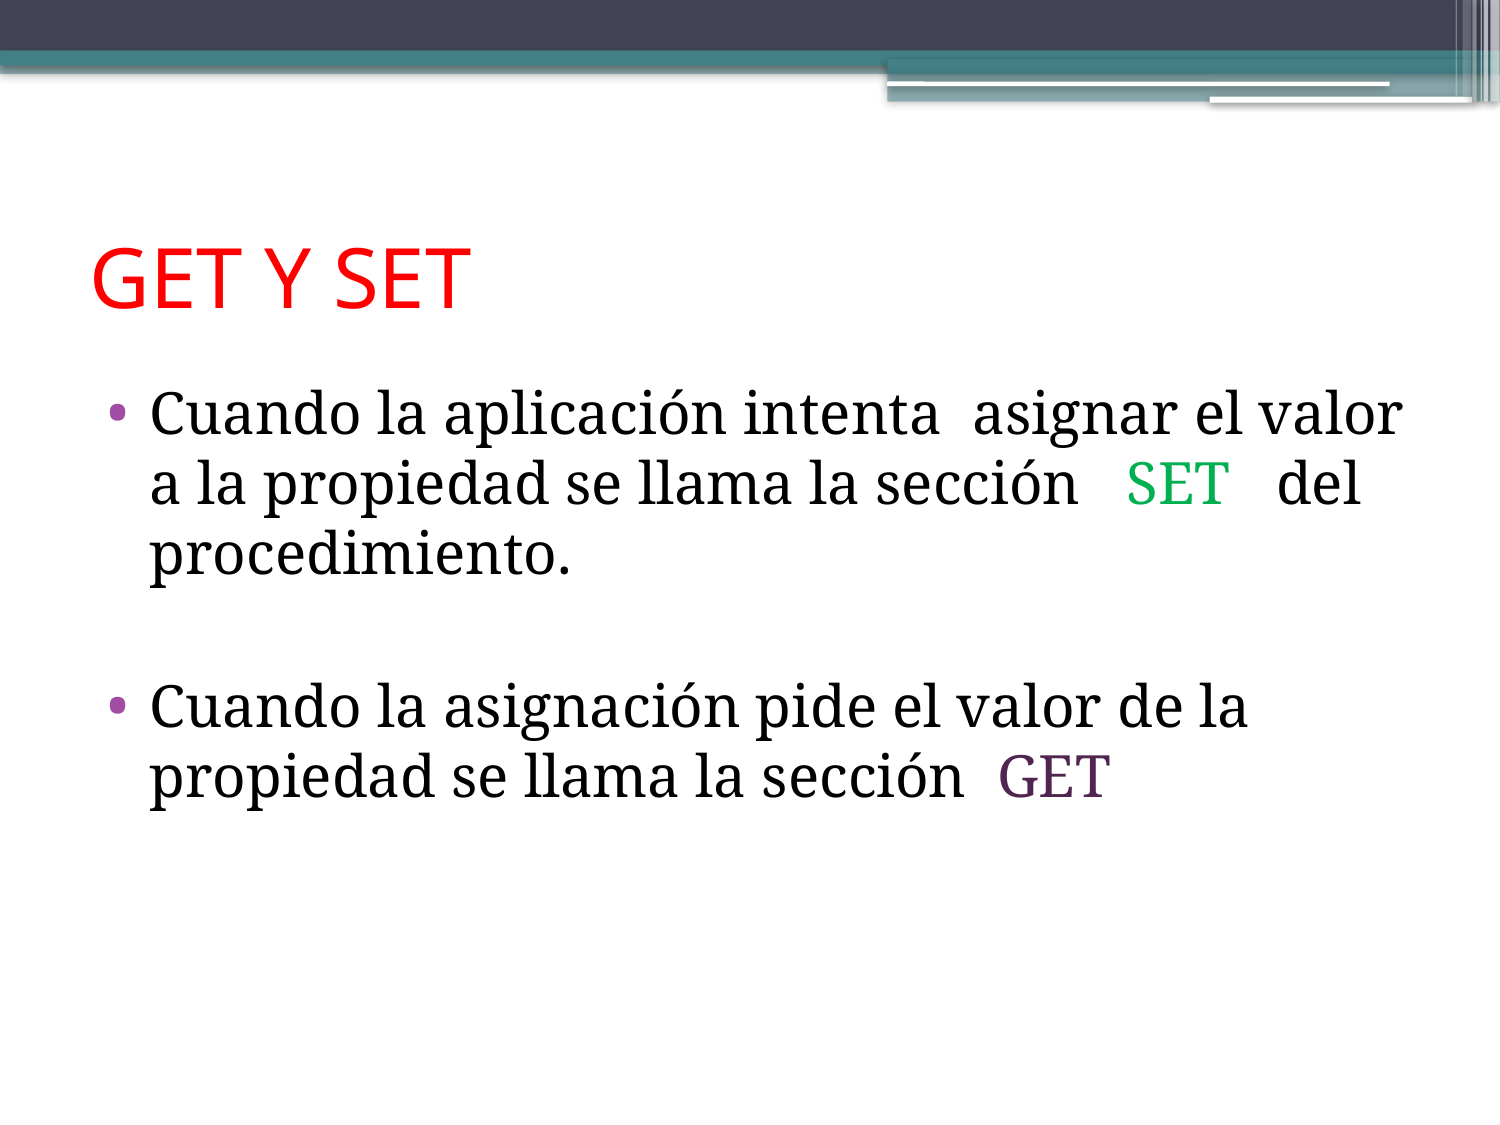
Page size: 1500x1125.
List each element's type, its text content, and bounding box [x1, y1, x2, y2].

title GET Y SET [75, 187, 1425, 363]
list Cuando la aplicación intenta asignar el valor a la propiedad se llama la sección SET del procedimiento. Cuando la asignación pide el valor de la propiedad se llama la sección GET [75, 368, 1425, 1079]
